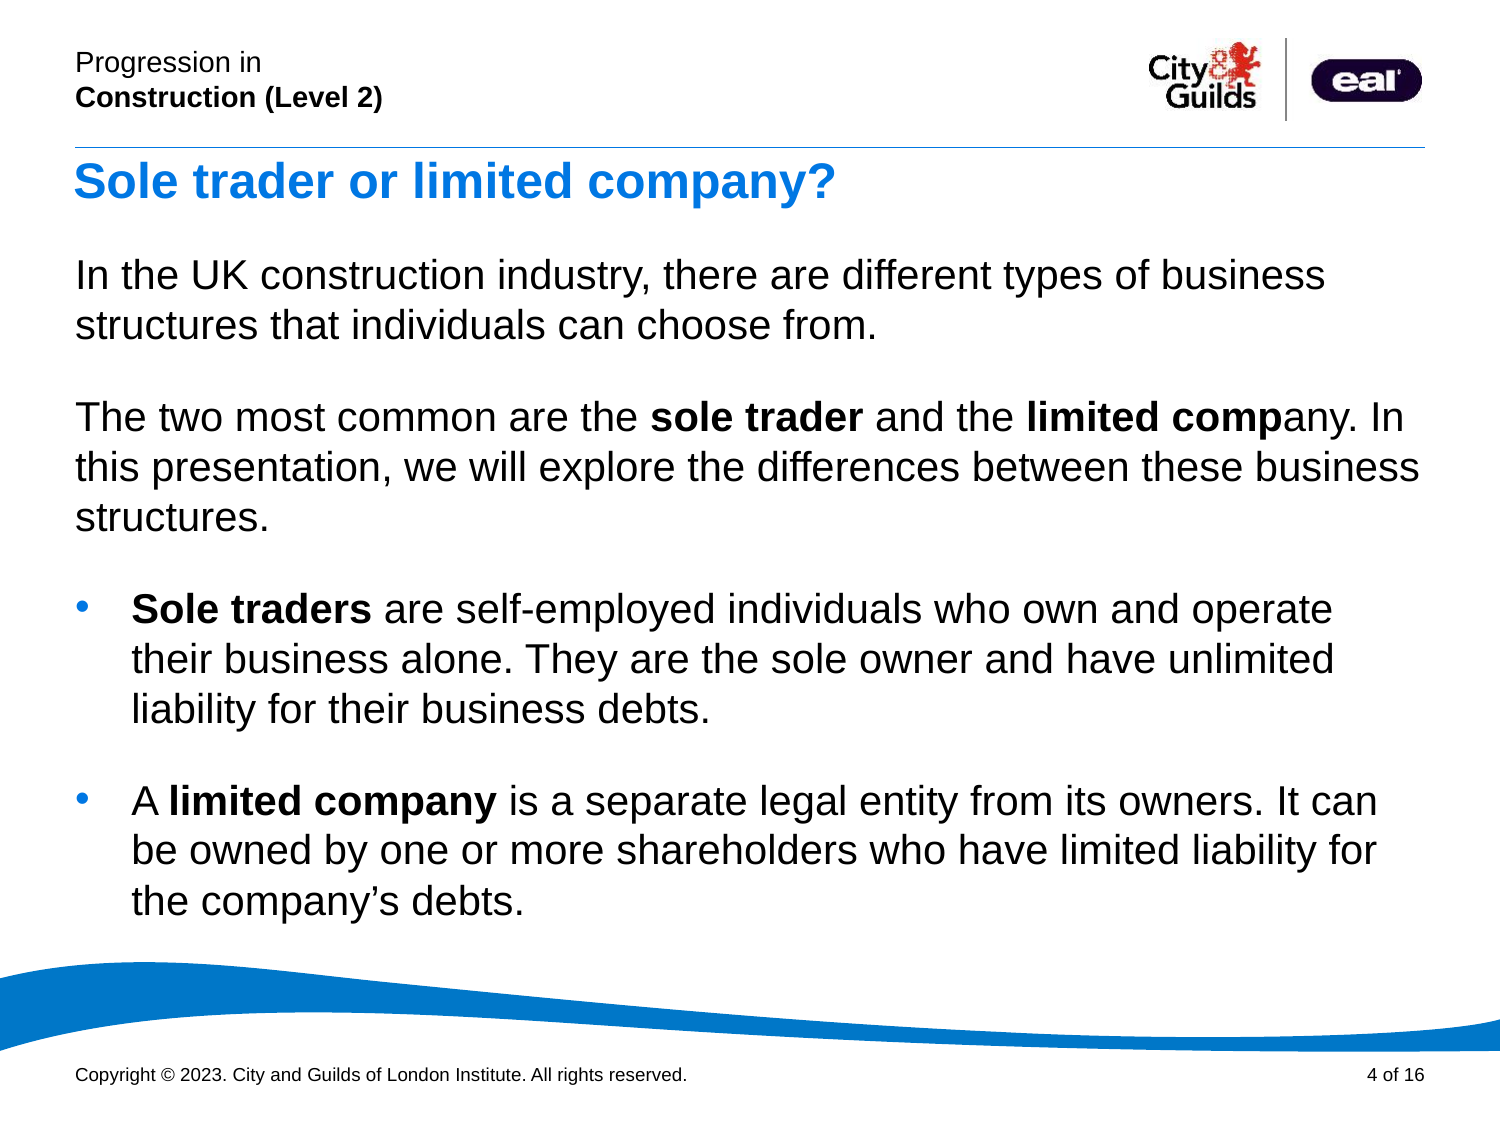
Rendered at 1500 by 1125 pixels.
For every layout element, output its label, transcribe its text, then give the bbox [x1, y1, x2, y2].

list In the UK construction industry, there are different types of business structures that individuals can choose from. The two most common are the sole trader and the limited company. In this presentation, we will explore the differences between these business structures. Sole traders are self-employed individuals who own and operate their business alone. They are the sole owner and have unlimited liability for their business debts. A limited company is a separate legal entity from its owners. It can be owned by one or more shareholders who have limited liability for the company’s debts. [74, 247, 1426, 946]
picture [1149, 38, 1422, 121]
title Sole trader or limited company? [73, 148, 1424, 212]
